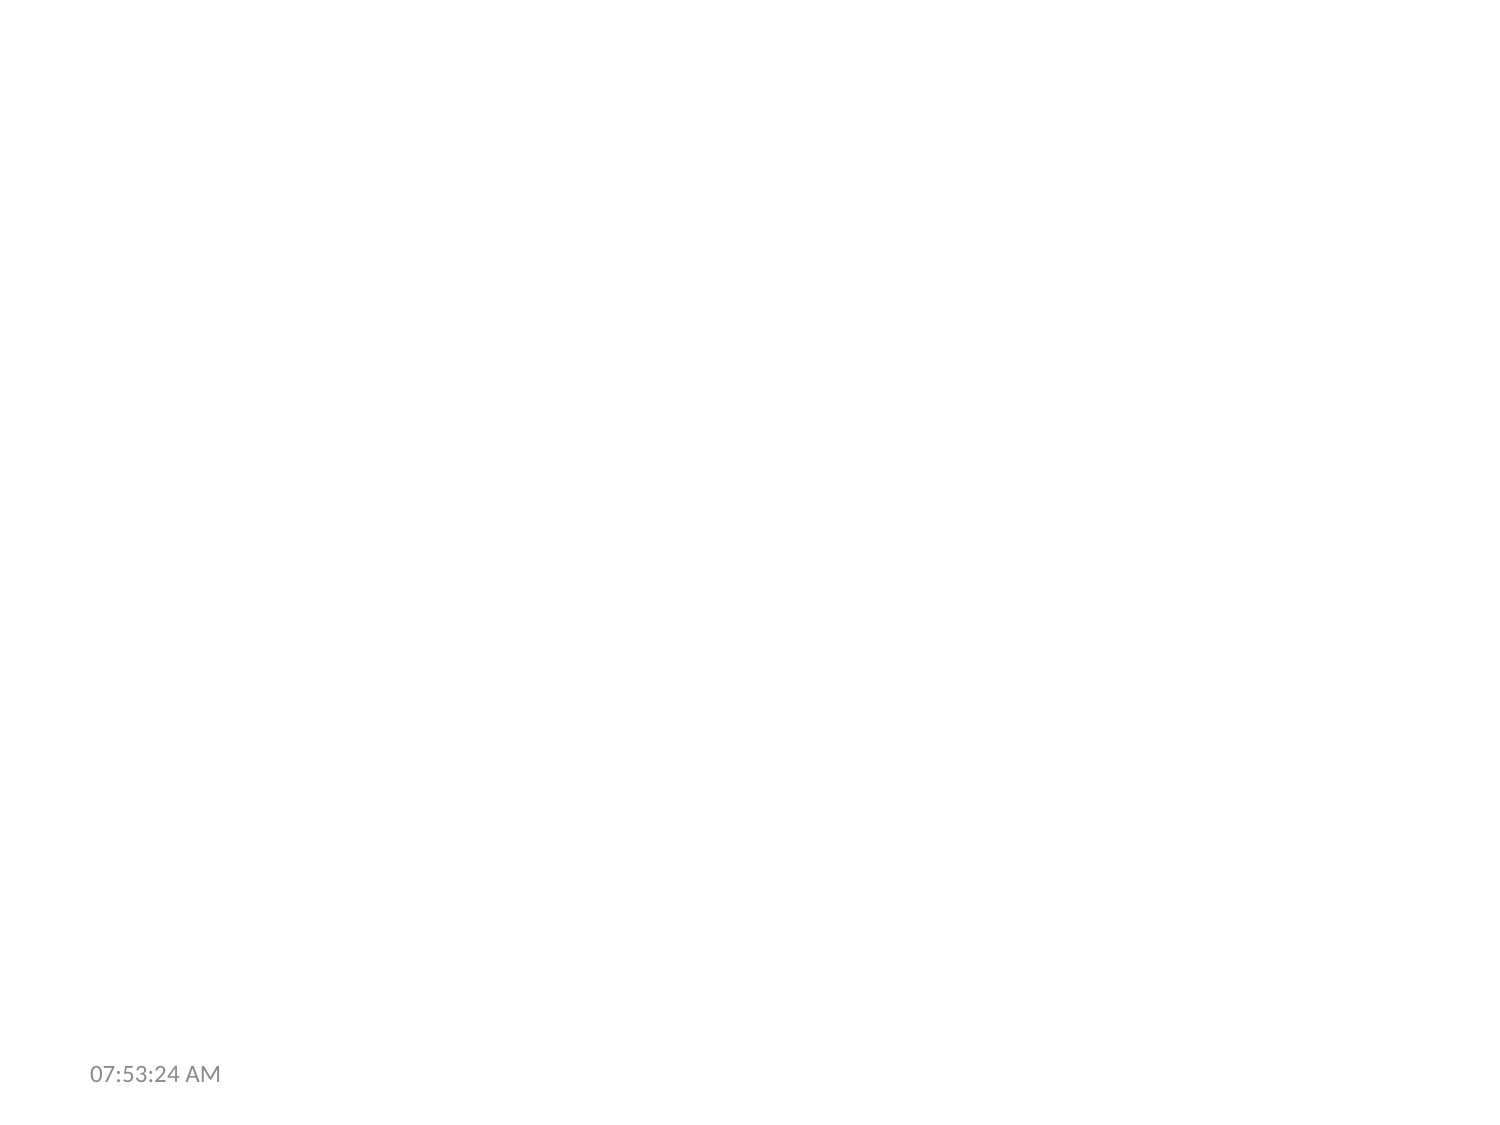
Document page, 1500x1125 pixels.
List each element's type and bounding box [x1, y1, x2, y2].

slide_number [75, 1042, 425, 1103]
